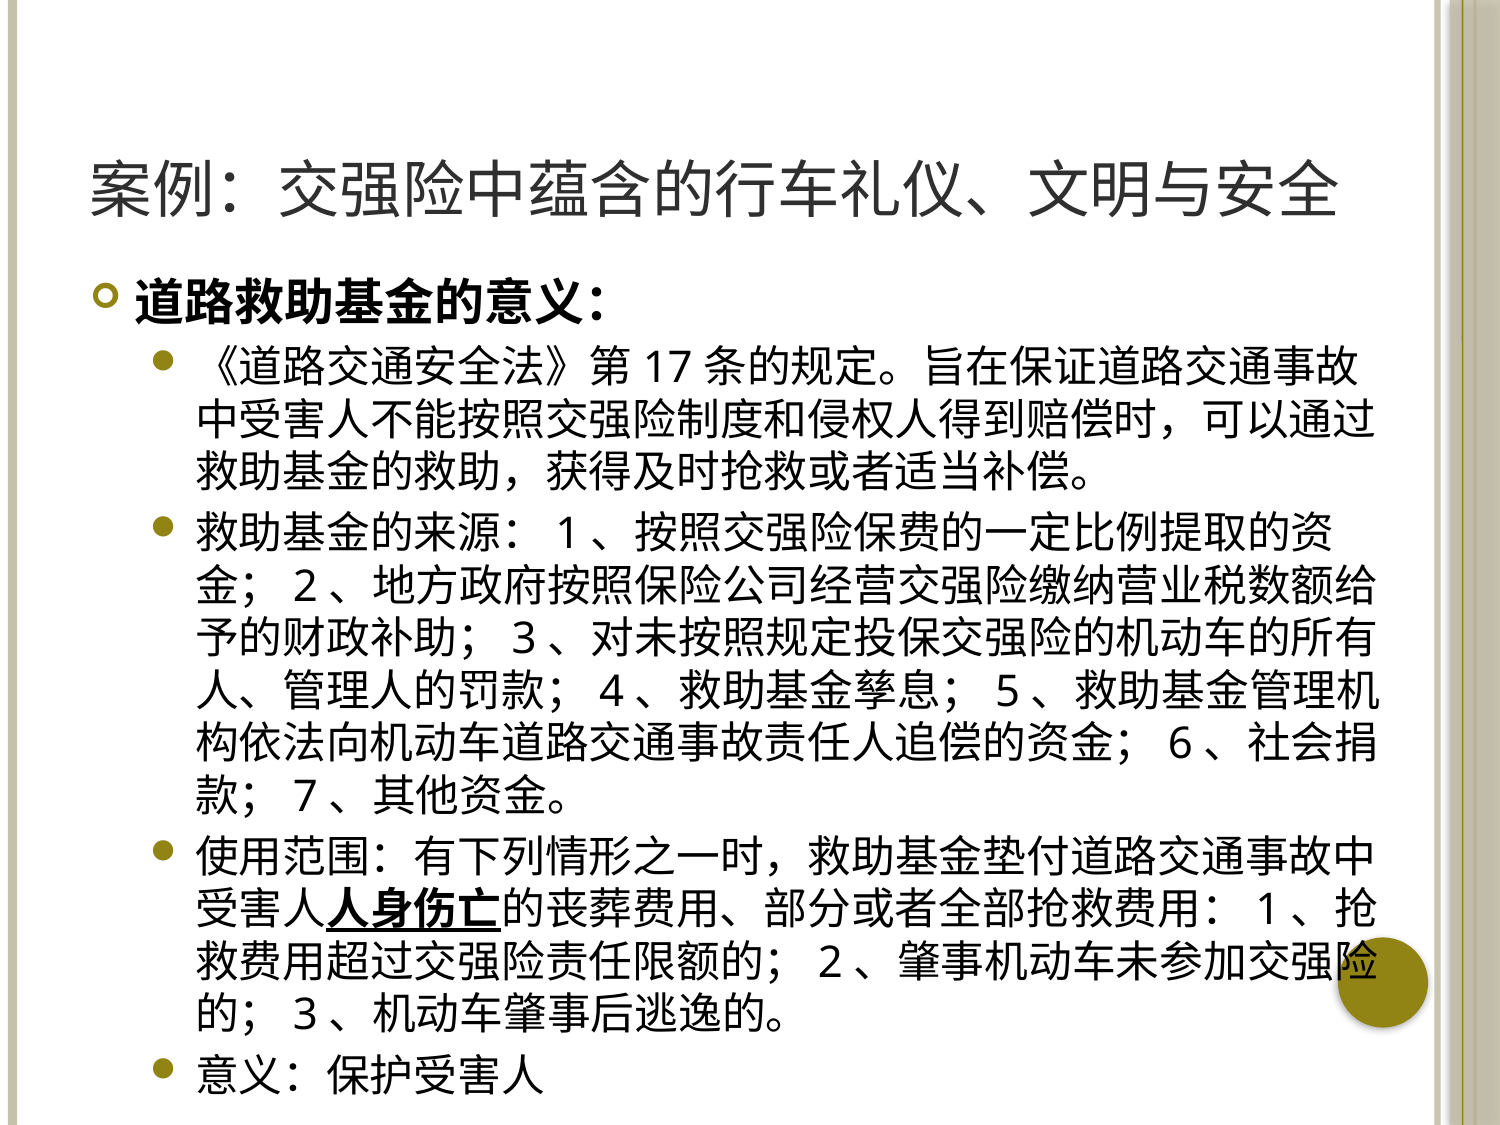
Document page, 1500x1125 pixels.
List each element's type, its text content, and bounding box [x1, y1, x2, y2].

list 道路救助基金的意义： 《道路交通安全法》第17条的规定。旨在保证道路交通事故中受害人不能按照交强险制度和侵权人得到赔偿时，可以通过救助基金的救助，获得及时抢救或者适当补偿。 救助基金的来源：1、按照交强险保费的一定比例提取的资金；2、地方政府按照保险公司经营交强险缴纳营业税数额给予的财政补助；3、对未按照规定投保交强险的机动车的所有人、管理人的罚款；4、救助基金孳息；5、救助基金管理机构依法向机动车道路交通事故责任人追偿的资金；6、社会捐款；7、其他资金。 使用范围：有下列情形之一时，救助基金垫付道路交通事故中受害人人身伤亡的丧葬费用、部分或者全部抢救费用：1、抢救费用超过交强险责任限额的；2、肇事机动车未参加交强险的；3、机动车肇事后逃逸的。 意义：保护受害人 [74, 262, 1400, 1125]
title 案例：交强险中蕴含的行车礼仪、文明与安全 [75, 45, 1365, 233]
